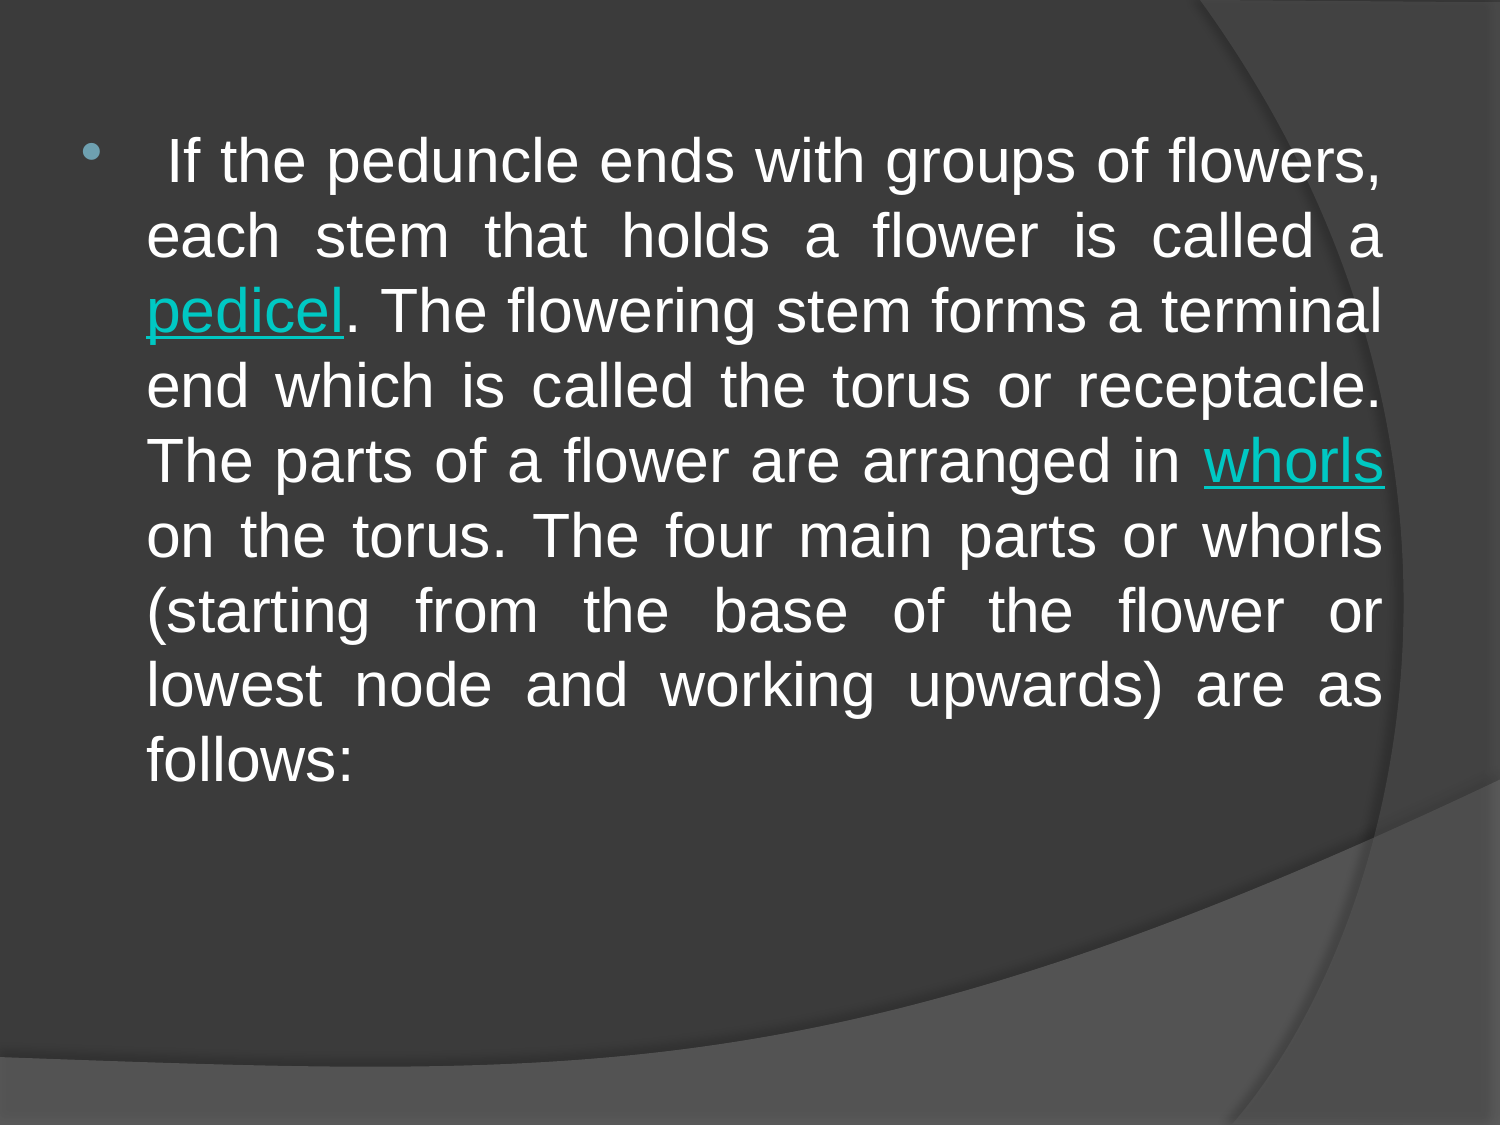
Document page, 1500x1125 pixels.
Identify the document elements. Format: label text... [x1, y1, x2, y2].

list If the peduncle ends with groups of flowers, each stem that holds a flower is called a pedicel. The flowering stem forms a terminal end which is called the torus or receptacle. The parts of a flower are arranged in whorls on the torus. The four main parts or whorls (starting from the base of the flower or lowest node and working upwards) are as follows: [62, 112, 1400, 980]
